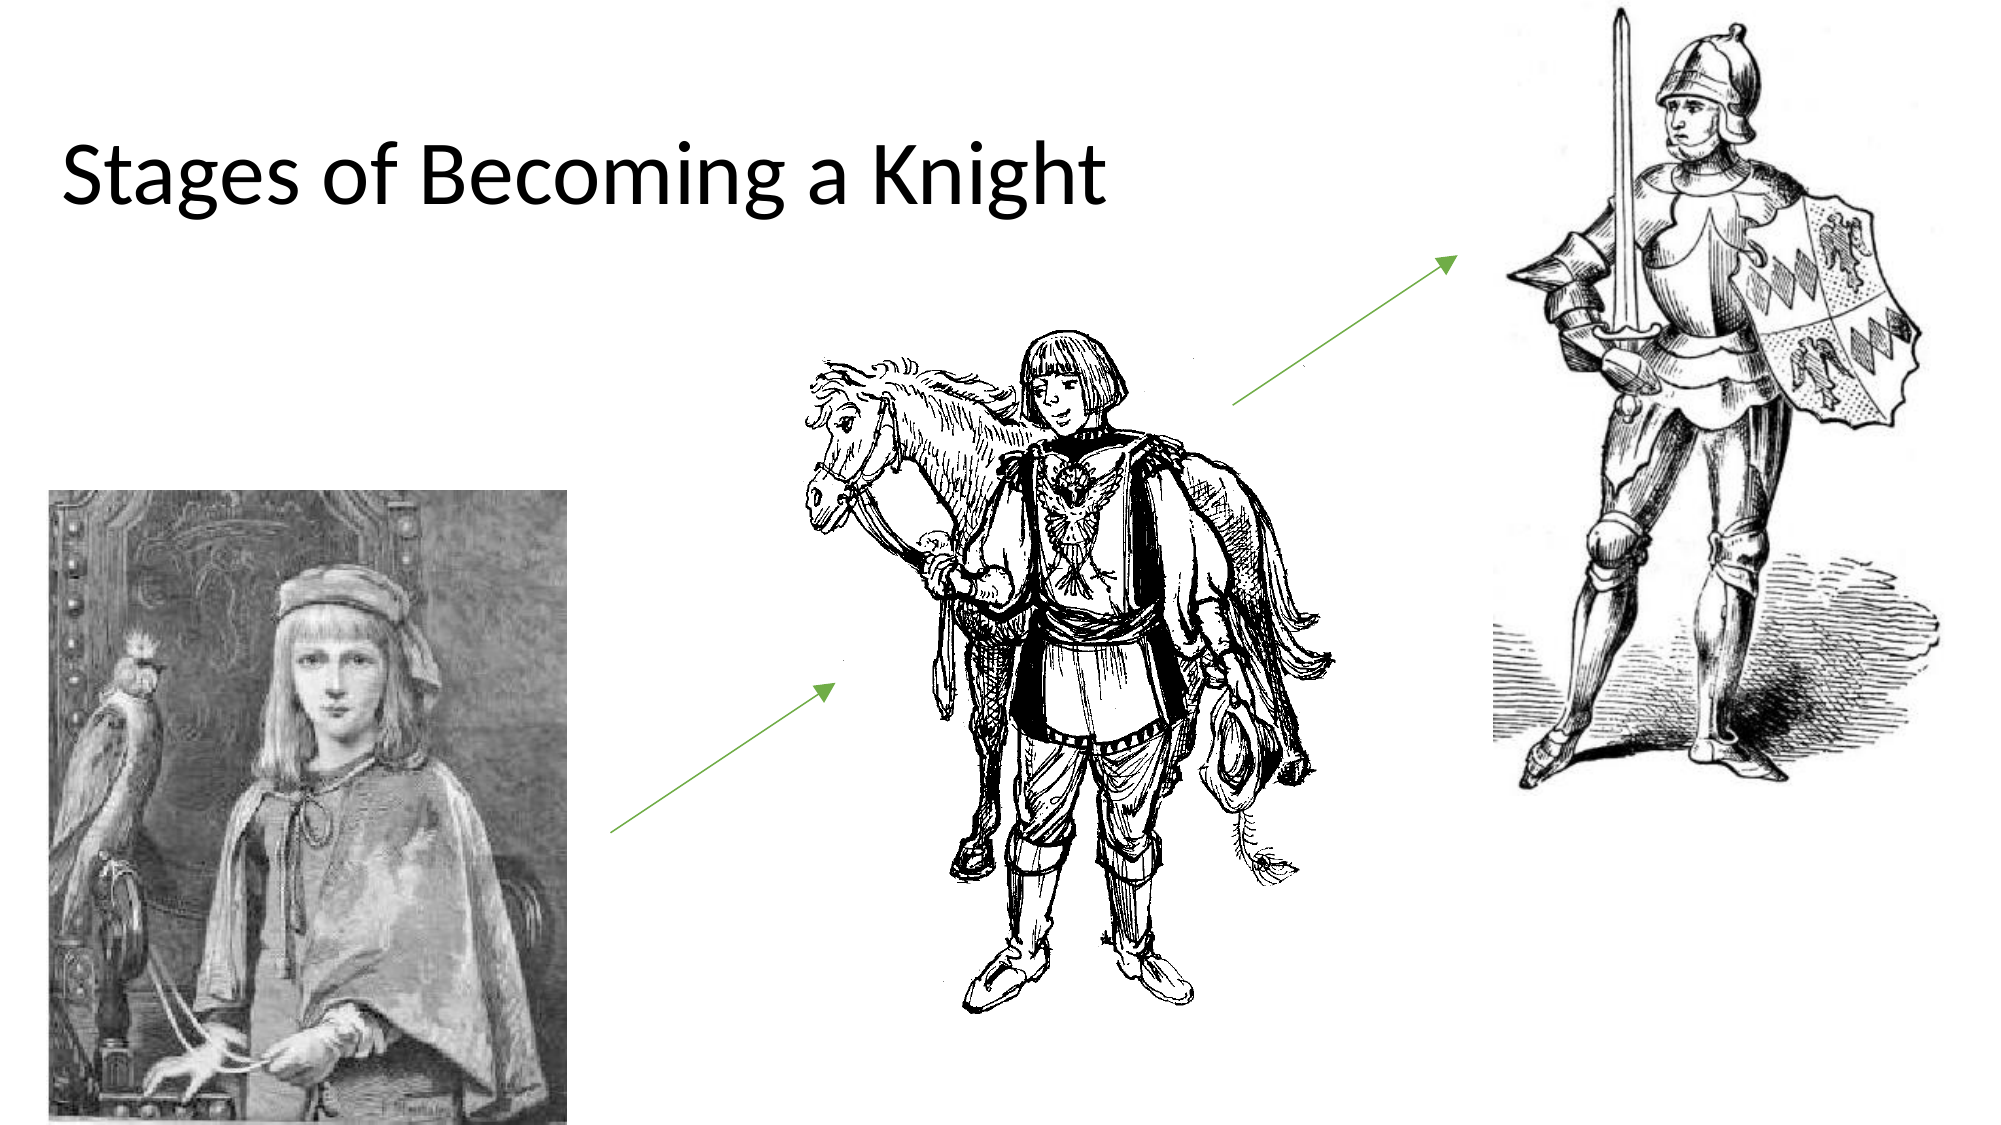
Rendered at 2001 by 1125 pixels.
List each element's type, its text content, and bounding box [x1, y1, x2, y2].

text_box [610, 682, 836, 834]
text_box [1232, 254, 1458, 406]
picture [45, 490, 567, 1125]
picture [784, 329, 1338, 1014]
picture [1493, 0, 1945, 796]
title Stages of Becoming a Knight [46, 94, 1197, 256]
